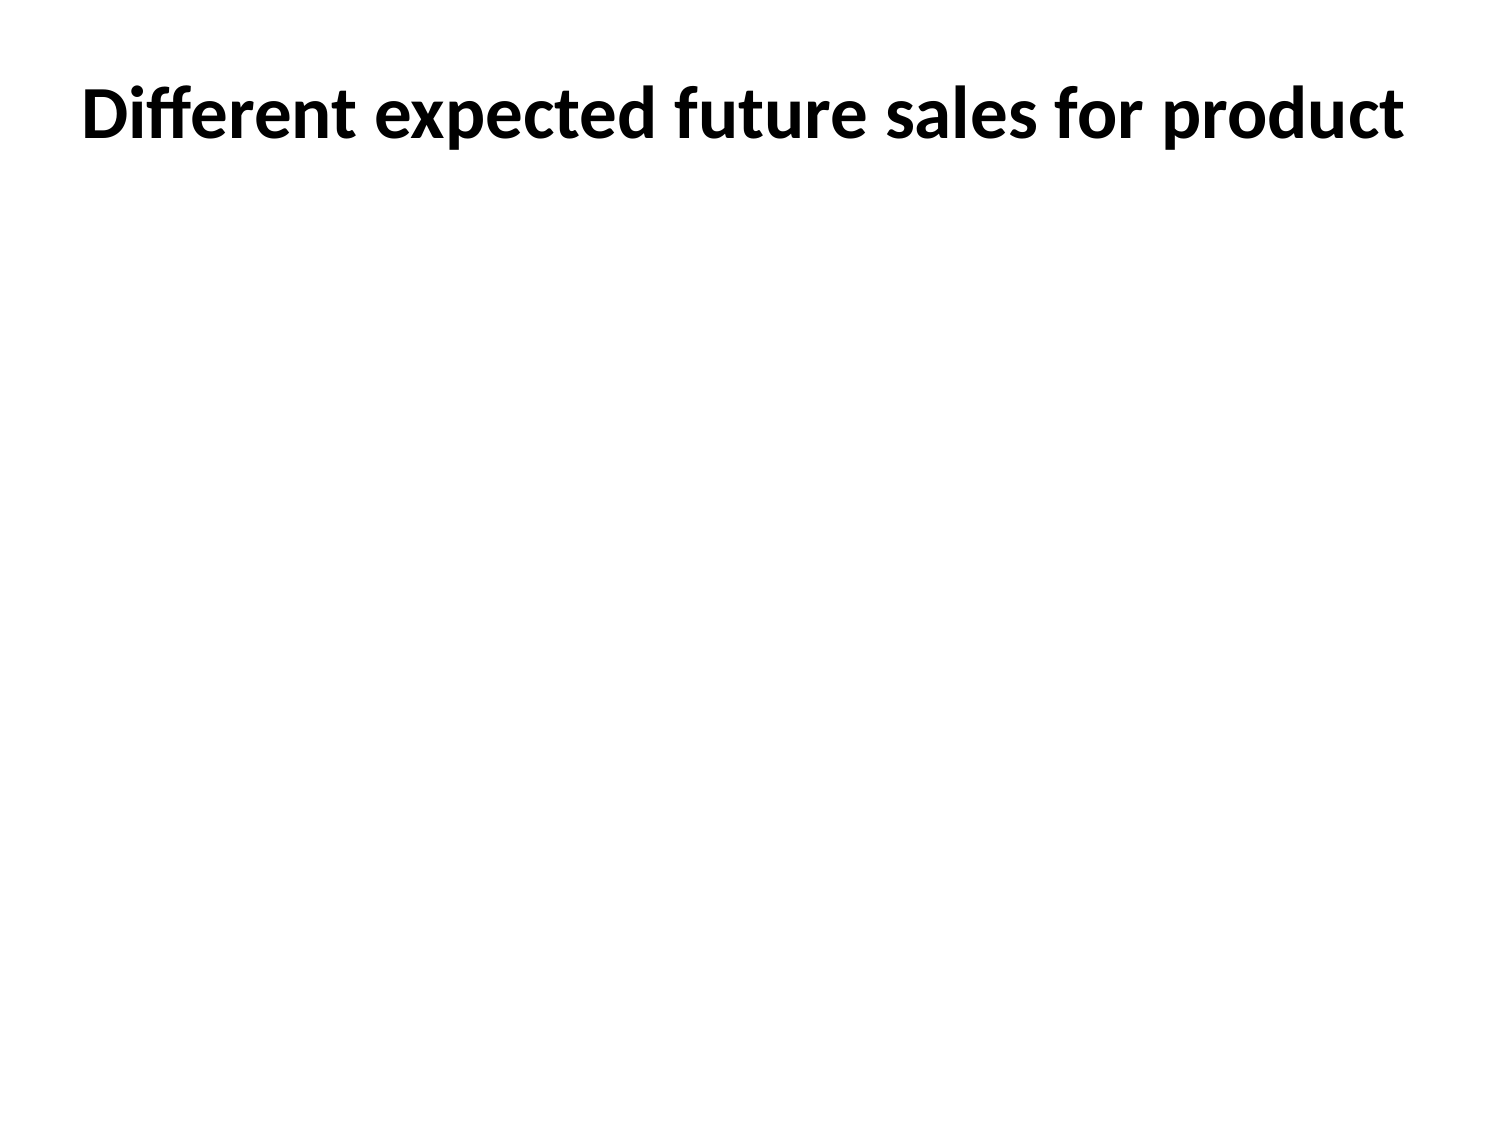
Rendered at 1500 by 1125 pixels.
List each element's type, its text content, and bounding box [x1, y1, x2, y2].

text_box Different expected future sales for product [55, 56, 1433, 244]
